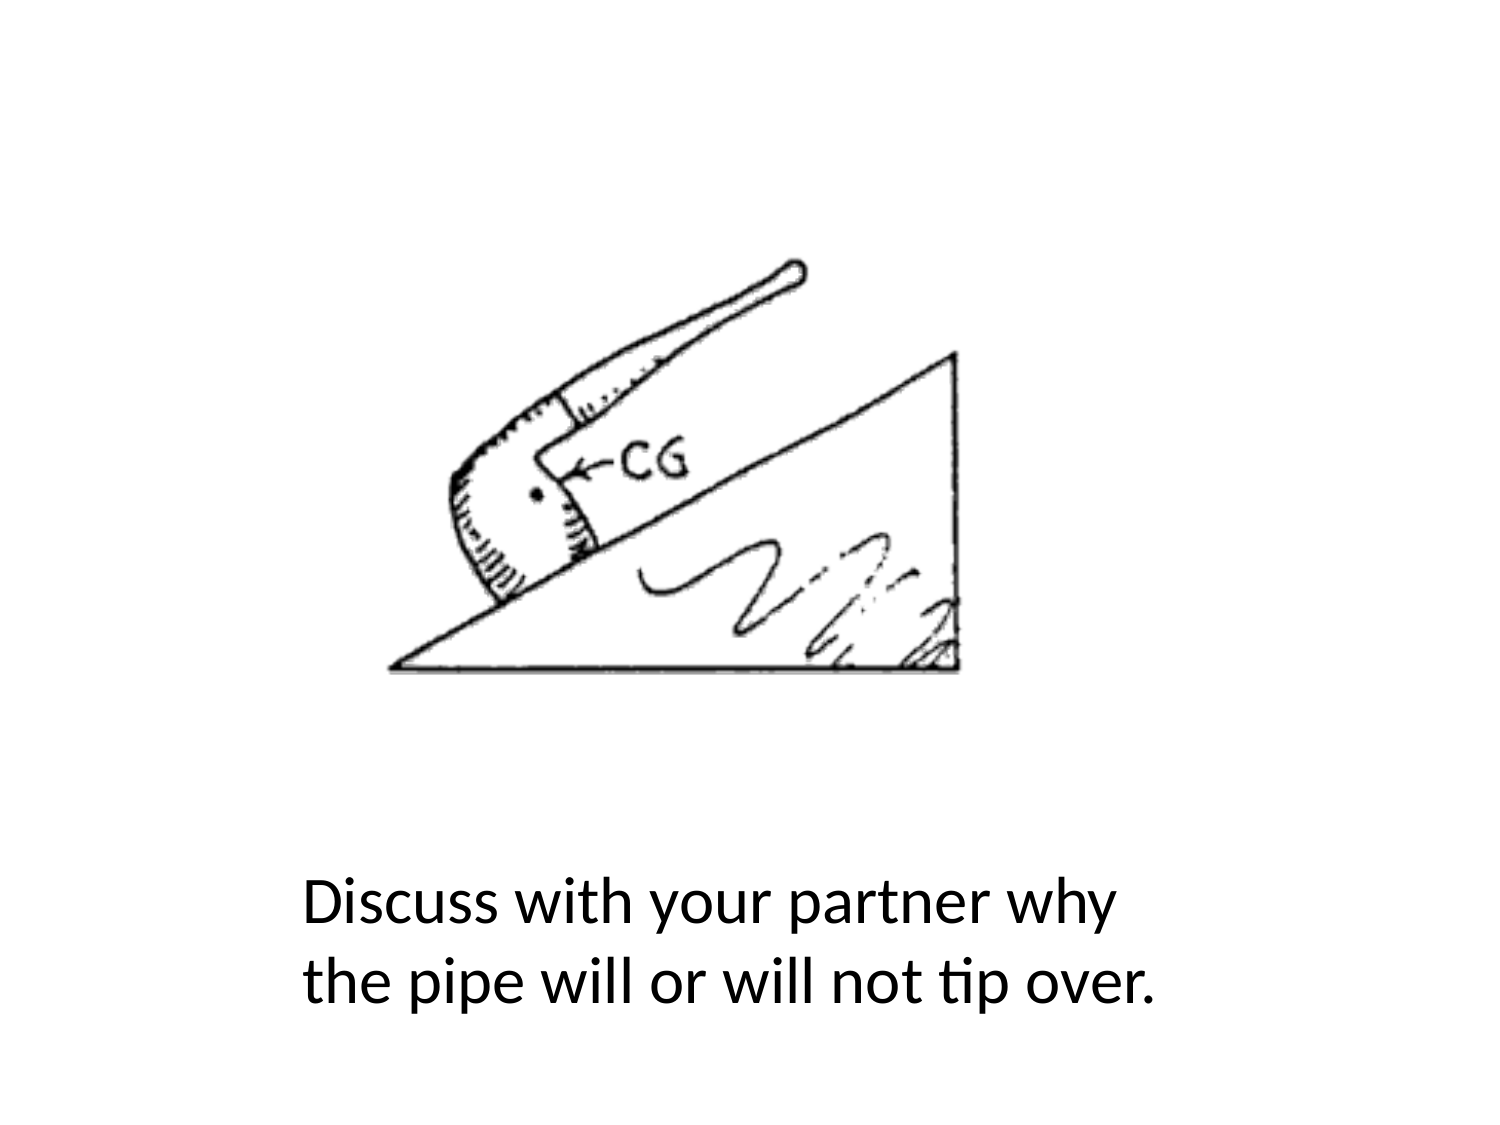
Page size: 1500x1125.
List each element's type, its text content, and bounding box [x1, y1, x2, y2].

text_box Discuss with your partner why the pipe will or will not tip over. [287, 849, 1188, 1025]
picture [374, 237, 979, 684]
